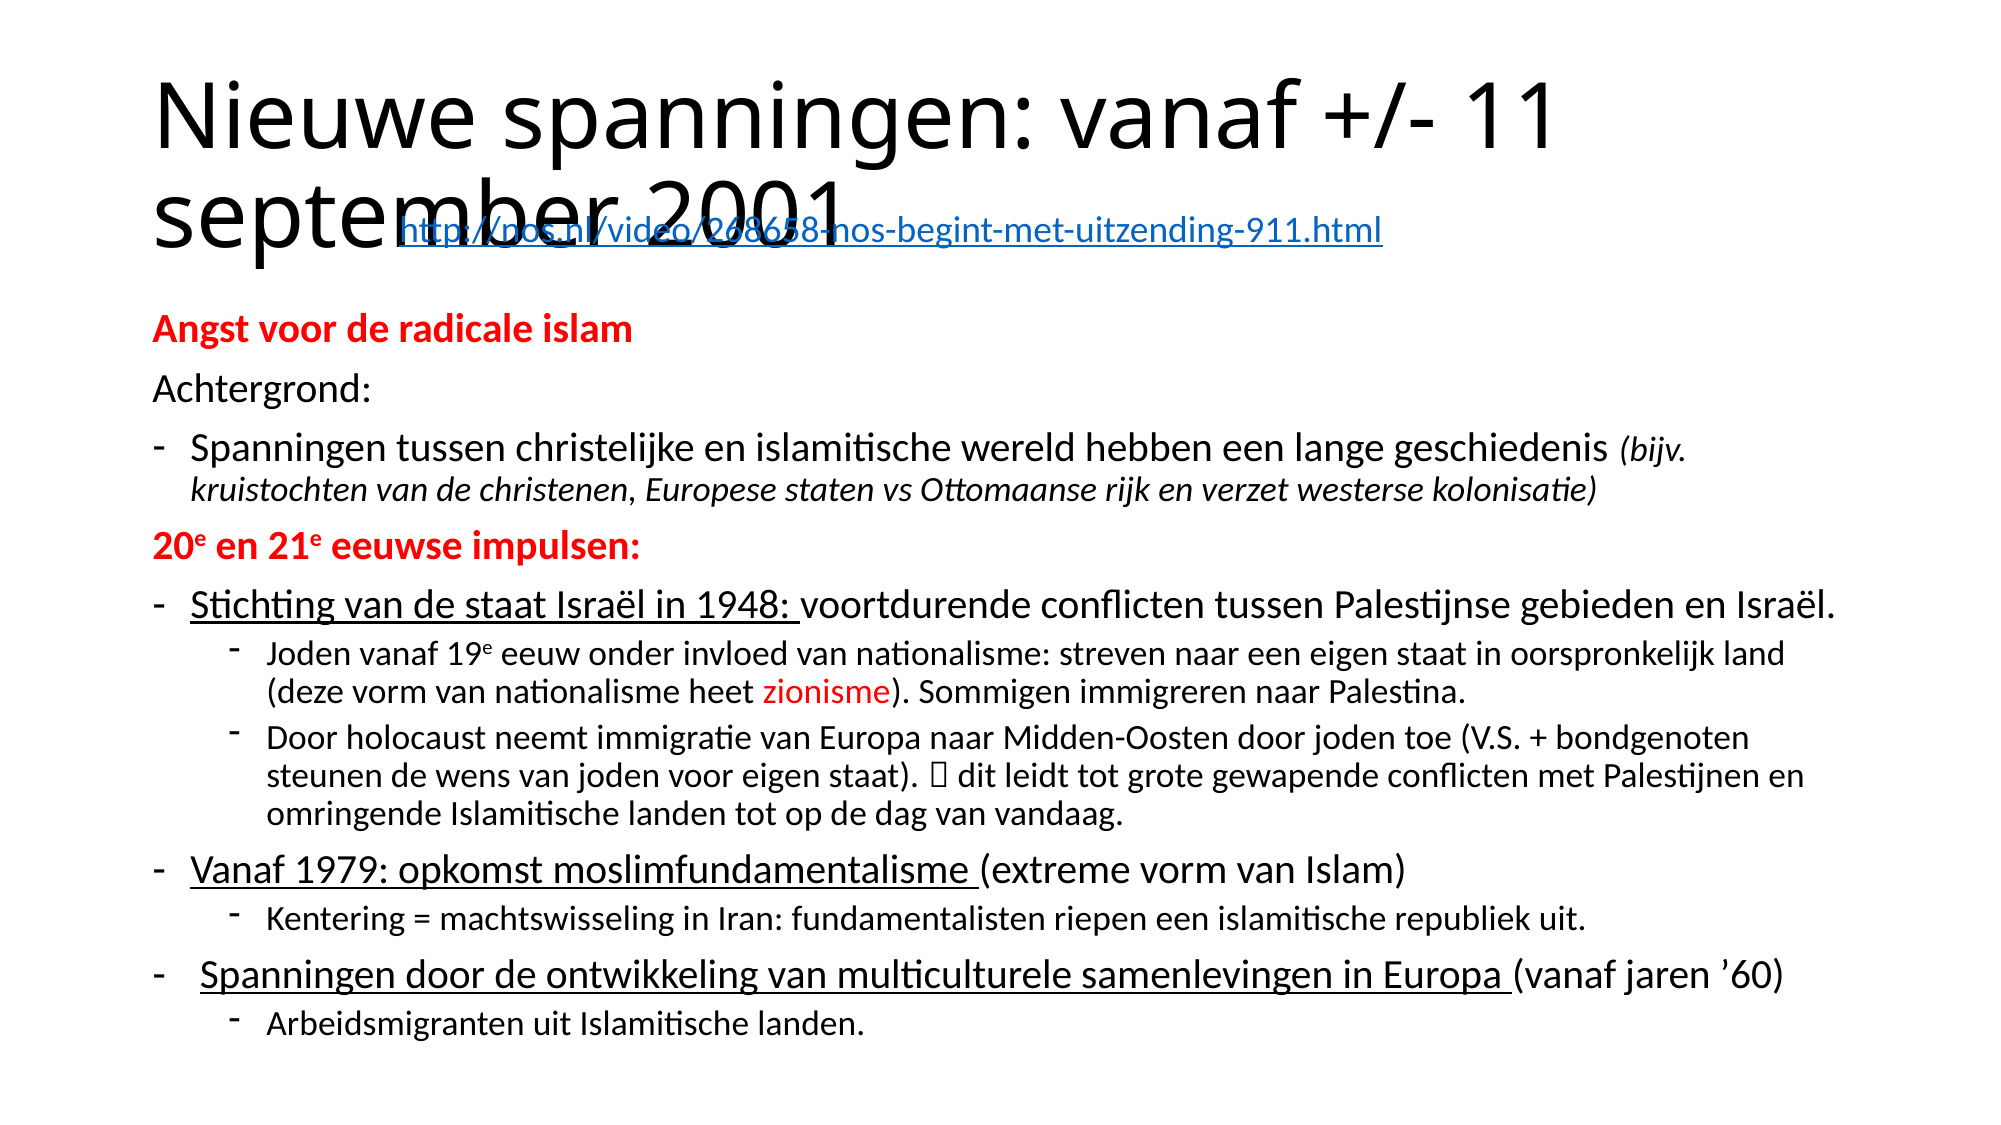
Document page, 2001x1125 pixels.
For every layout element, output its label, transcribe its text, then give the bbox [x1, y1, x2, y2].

text_box http://nos.nl/video/268658-nos-begint-met-uitzending-911.html [384, 197, 1505, 258]
list Angst voor de radicale islam Achtergrond: Spanningen tussen christelijke en islamitische wereld hebben een lange geschiedenis (bijv. kruistochten van de christenen, Europese staten vs Ottomaanse rijk en verzet westerse kolonisatie) 20e en 21e eeuwse impulsen: Stichting van de staat Israël in 1948: voortdurende conflicten tussen Palestijnse gebieden en Israël. Joden vanaf 19e eeuw onder invloed van nationalisme: streven naar een eigen staat in oorspronkelijk land (deze vorm van nationalisme heet zionisme). Sommigen immigreren naar Palestina. Door holocaust neemt immigratie van Europa naar Midden-Oosten door joden toe (V.S. + bondgenoten steunen de wens van joden voor eigen staat).  dit leidt tot grote gewapende conflicten met Palestijnen en omringende Islamitische landen tot op de dag van vandaag. Vanaf 1979: opkomst moslimfundamentalisme (extreme vorm van Islam) Kentering = machtswisseling in Iran: fundamentalisten riepen een islamitische republiek uit. Spanningen door de ontwikkeling van multiculturele samenlevingen in Europa (vanaf jaren ’60) Arbeidsmigranten uit Islamitische landen. [137, 299, 1863, 1095]
title Nieuwe spanningen: vanaf +/- 11 september 2001 [137, 59, 1863, 278]
